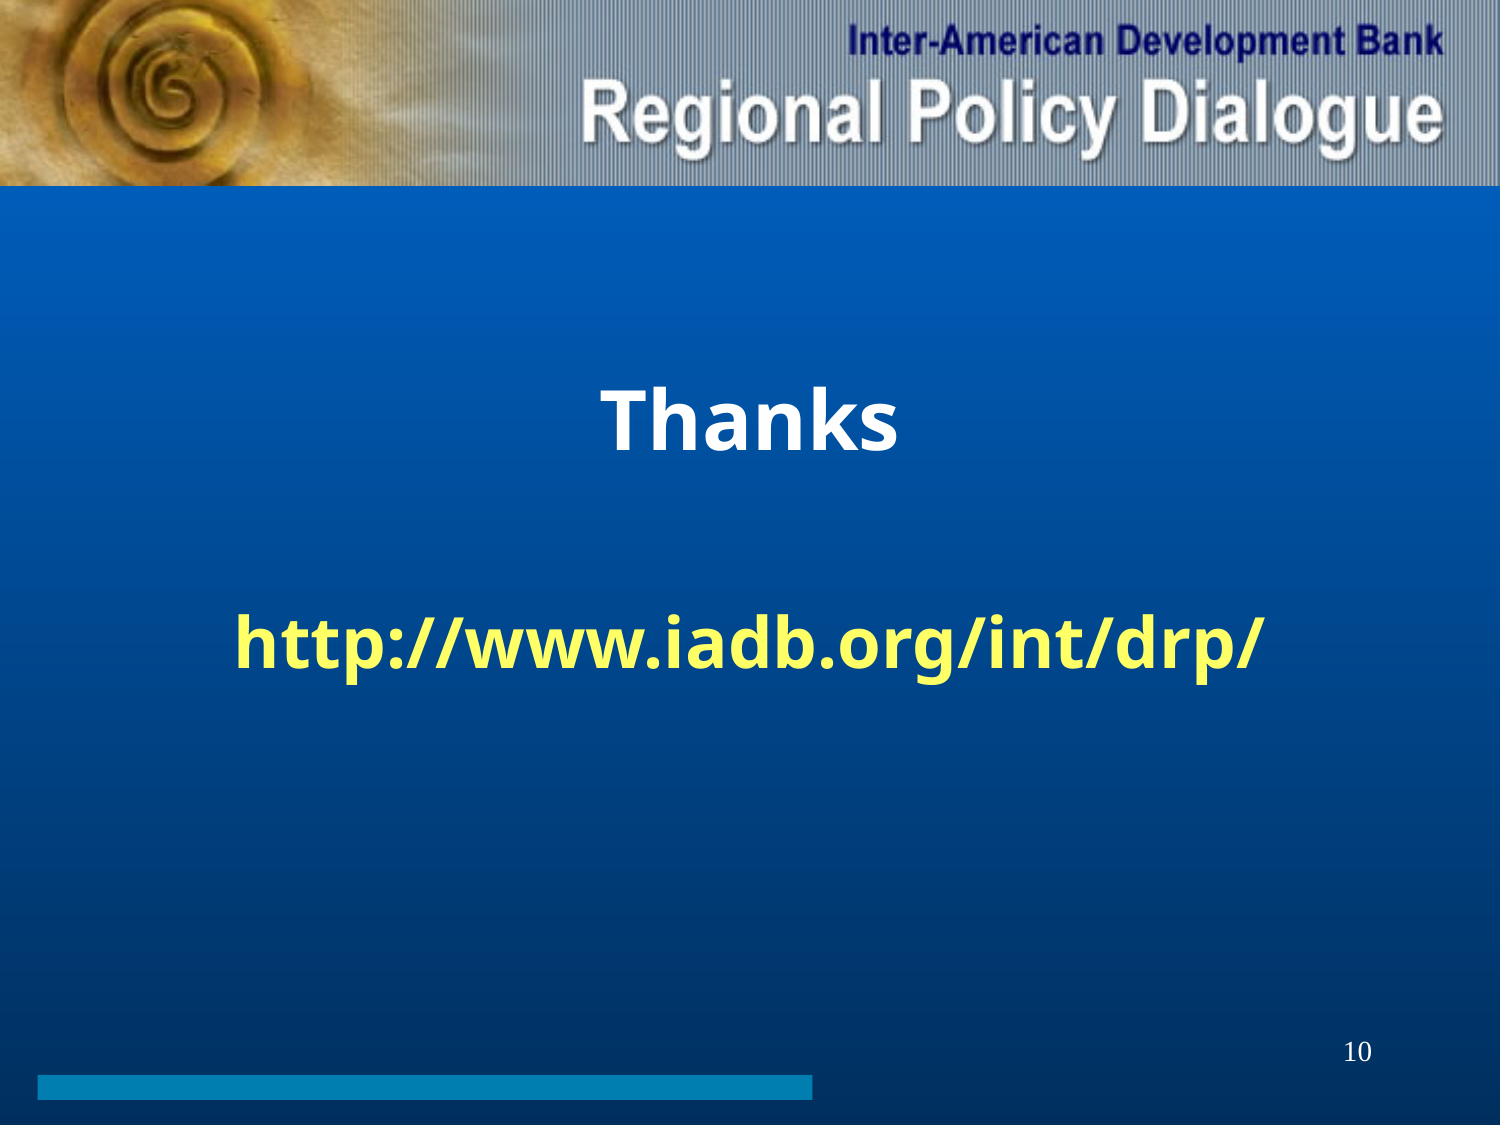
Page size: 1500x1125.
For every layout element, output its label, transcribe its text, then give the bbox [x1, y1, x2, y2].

slide_number 10 [1074, 1012, 1388, 1088]
list Thanks http://www.iadb.org/int/drp/ [0, 262, 1500, 938]
picture [0, 0, 1500, 187]
